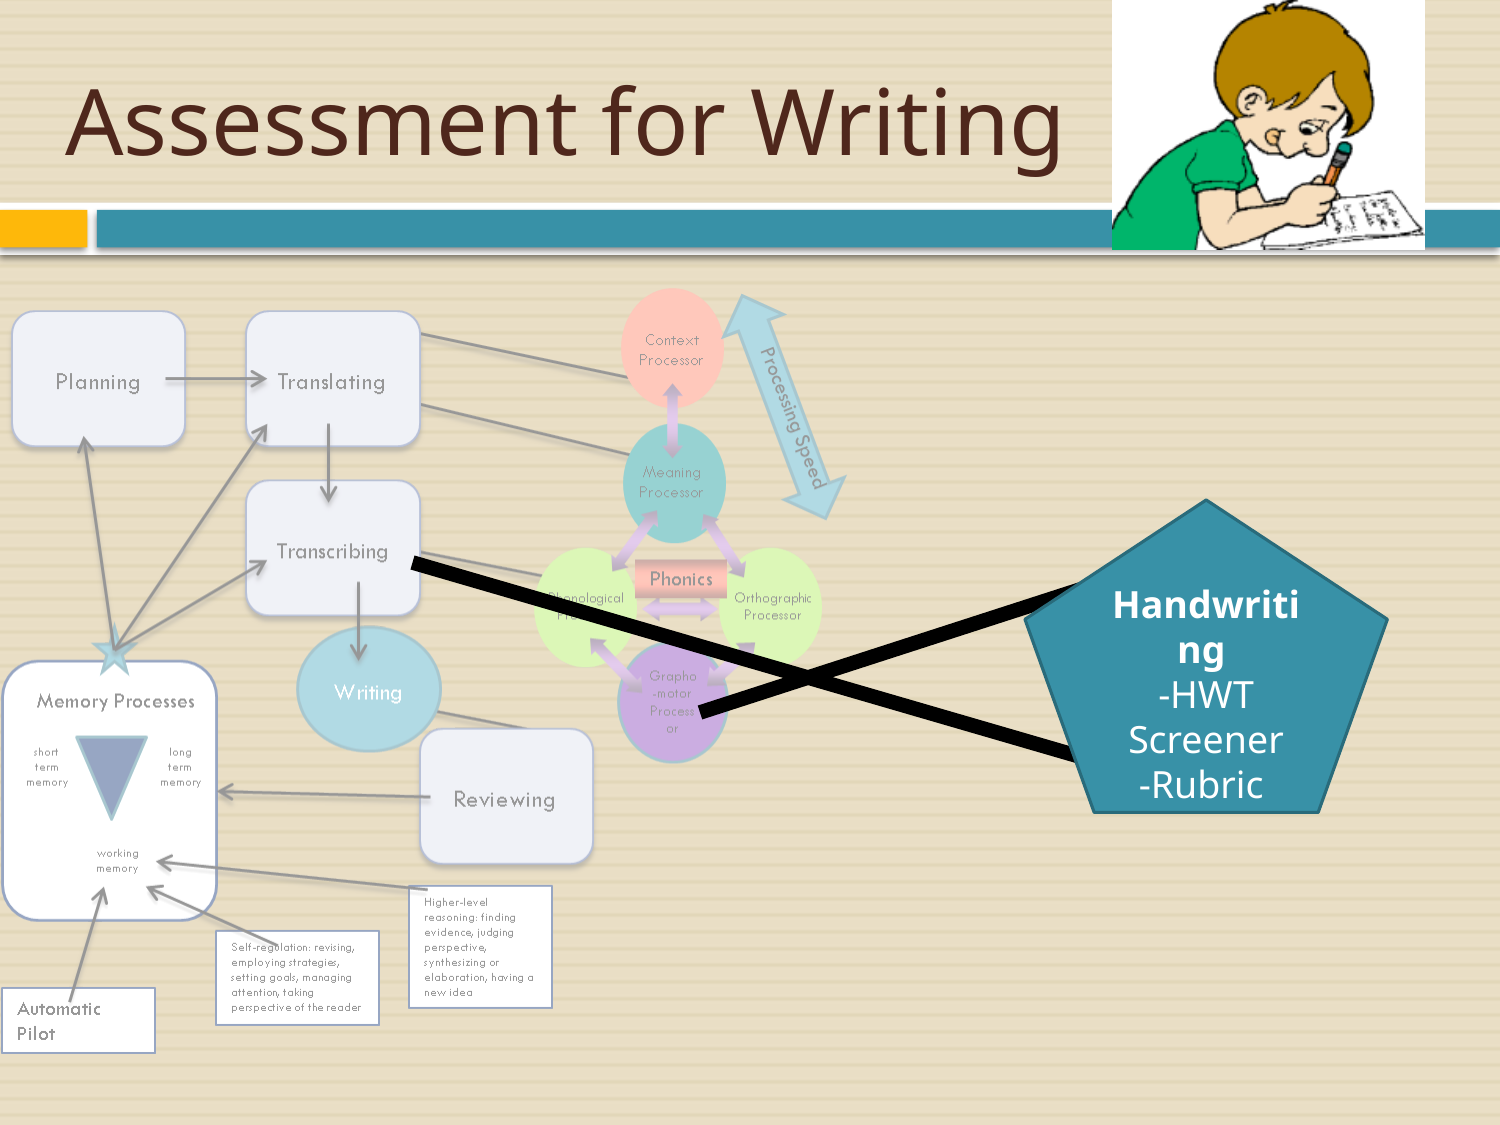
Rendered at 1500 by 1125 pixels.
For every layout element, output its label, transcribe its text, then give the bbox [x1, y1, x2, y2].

title Assessment for Writing [49, 37, 1106, 201]
picture [1112, 0, 1426, 251]
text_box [412, 562, 1101, 763]
picture [0, 287, 854, 1055]
text_box Handwriting -HWT Screener -Rubric [1078, 498, 1389, 814]
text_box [1106, 574, 1126, 713]
